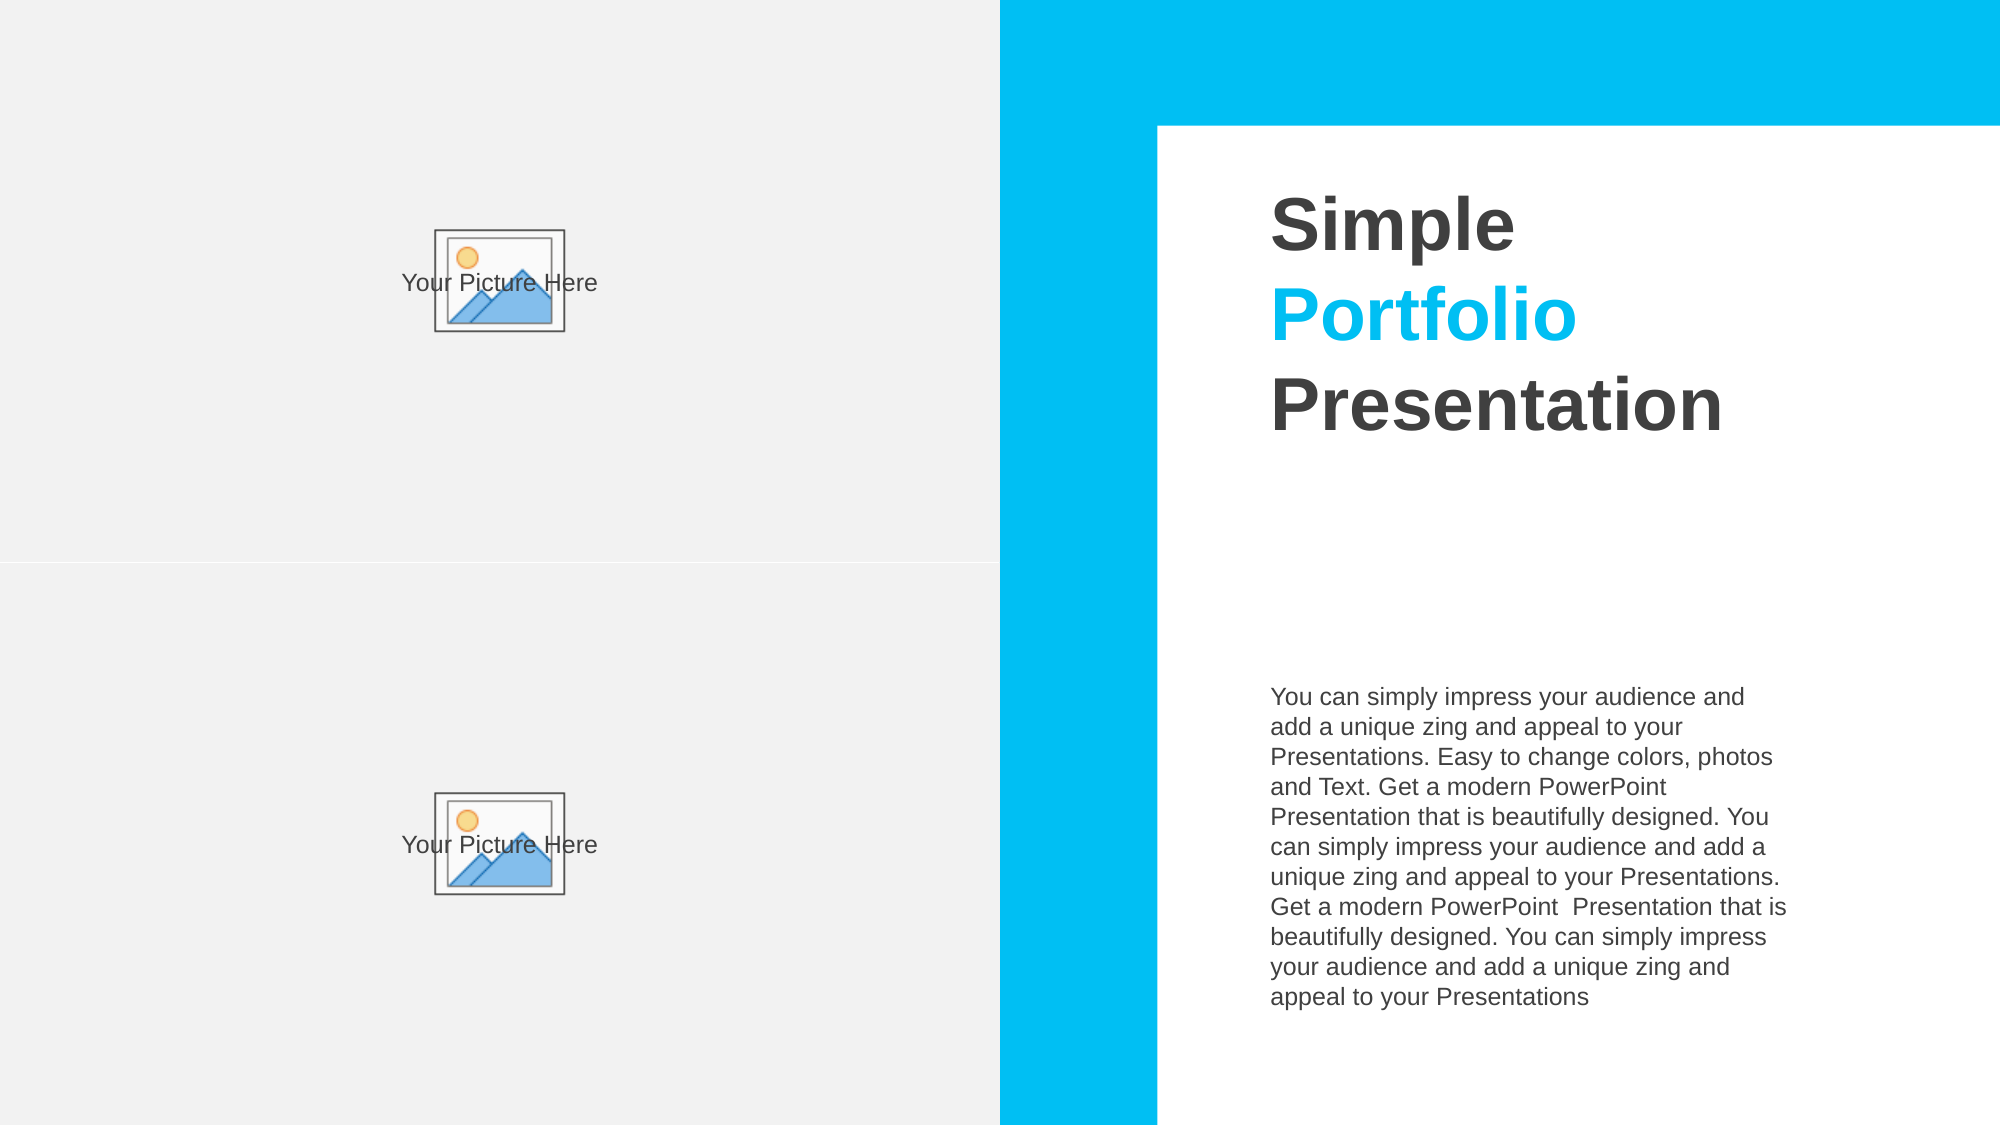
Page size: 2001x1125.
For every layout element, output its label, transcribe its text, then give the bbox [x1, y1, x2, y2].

picture [0, 0, 999, 1125]
text_box You can simply impress your audience and add a unique zing and appeal to your Presentations. Easy to change colors, photos and Text. Get a modern PowerPoint Presentation that is beautifully designed. You can simply impress your audience and add a unique zing and appeal to your Presentations. Get a modern PowerPoint Presentation that is beautifully designed. You can simply impress your audience and add a unique zing and appeal to your Presentations [1255, 673, 1809, 1018]
text_box Simple Portfolio Presentation [1255, 148, 1740, 474]
